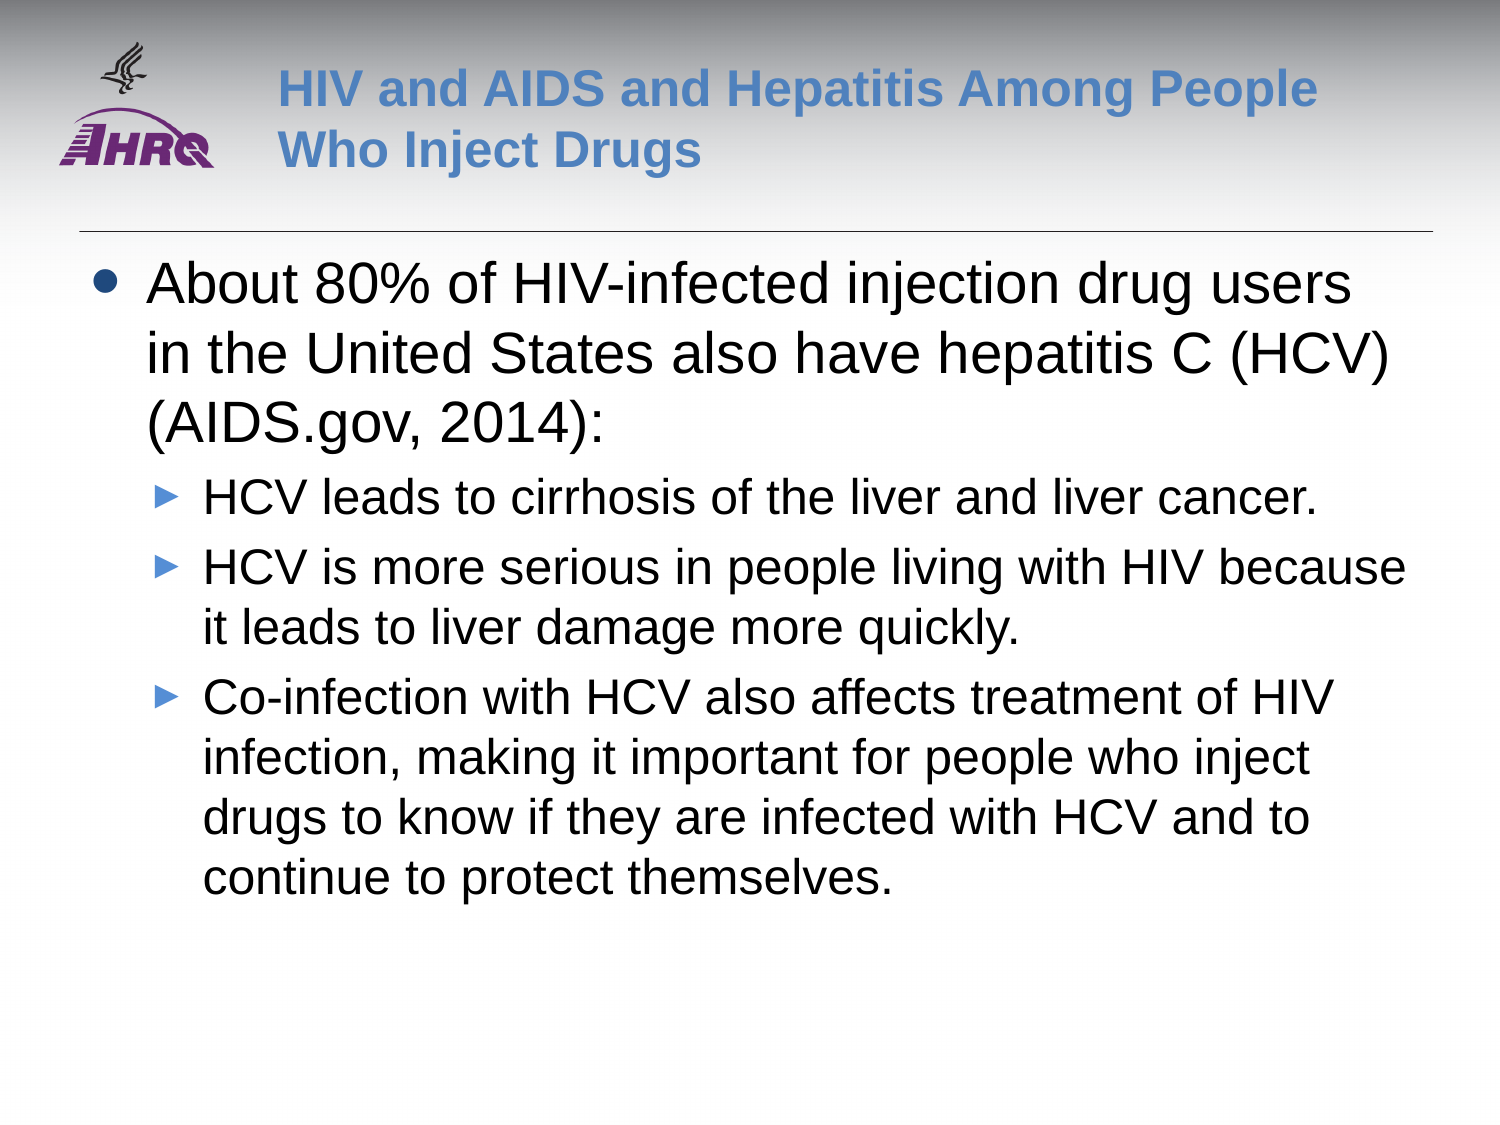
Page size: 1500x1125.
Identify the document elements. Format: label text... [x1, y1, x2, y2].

picture [0, 0, 1500, 1125]
title HIV and AIDS and Hepatitis Among People Who Inject Drugs [262, 45, 1425, 188]
list About 80% of HIV-infected injection drug users in the United States also have hepatitis C (HCV) (AIDS.gov, 2014): HCV leads to cirrhosis of the liver and liver cancer. HCV is more serious in people living with HIV because it leads to liver damage more quickly. Co-infection with HCV also affects treatment of HIV infection, making it important for people who inject drugs to know if they are infected with HCV and to continue to protect themselves. [75, 237, 1425, 1075]
